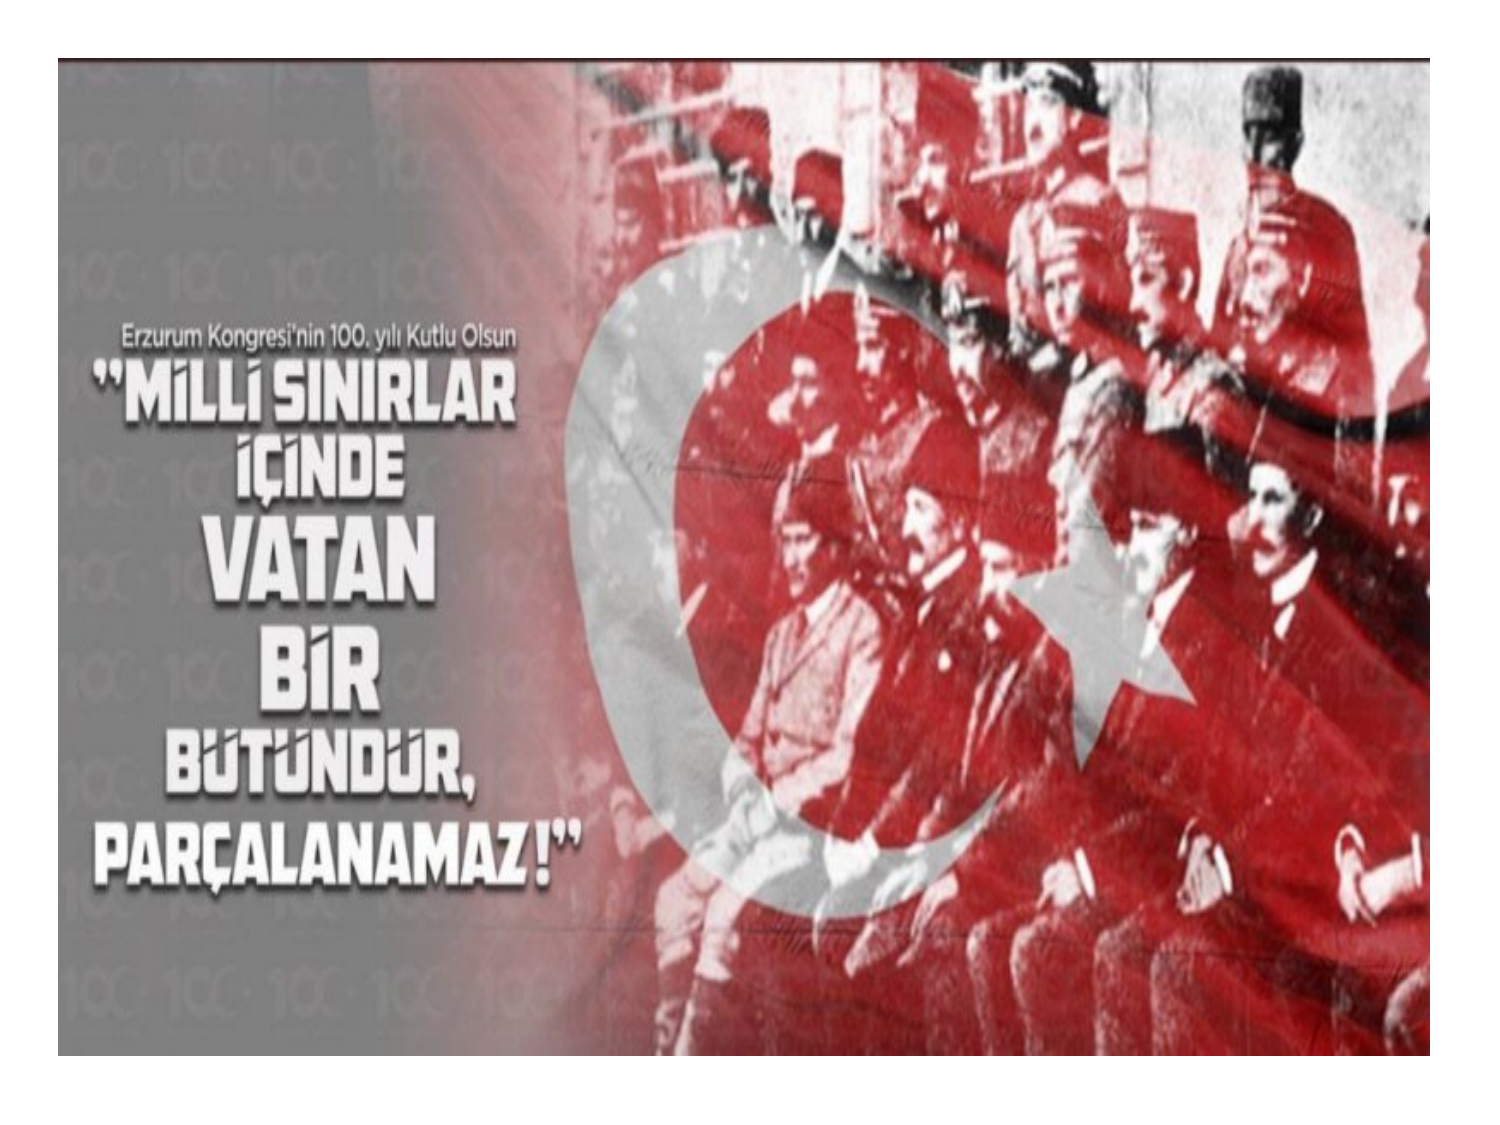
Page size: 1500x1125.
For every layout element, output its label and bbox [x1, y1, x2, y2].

picture [58, 58, 1430, 1056]
